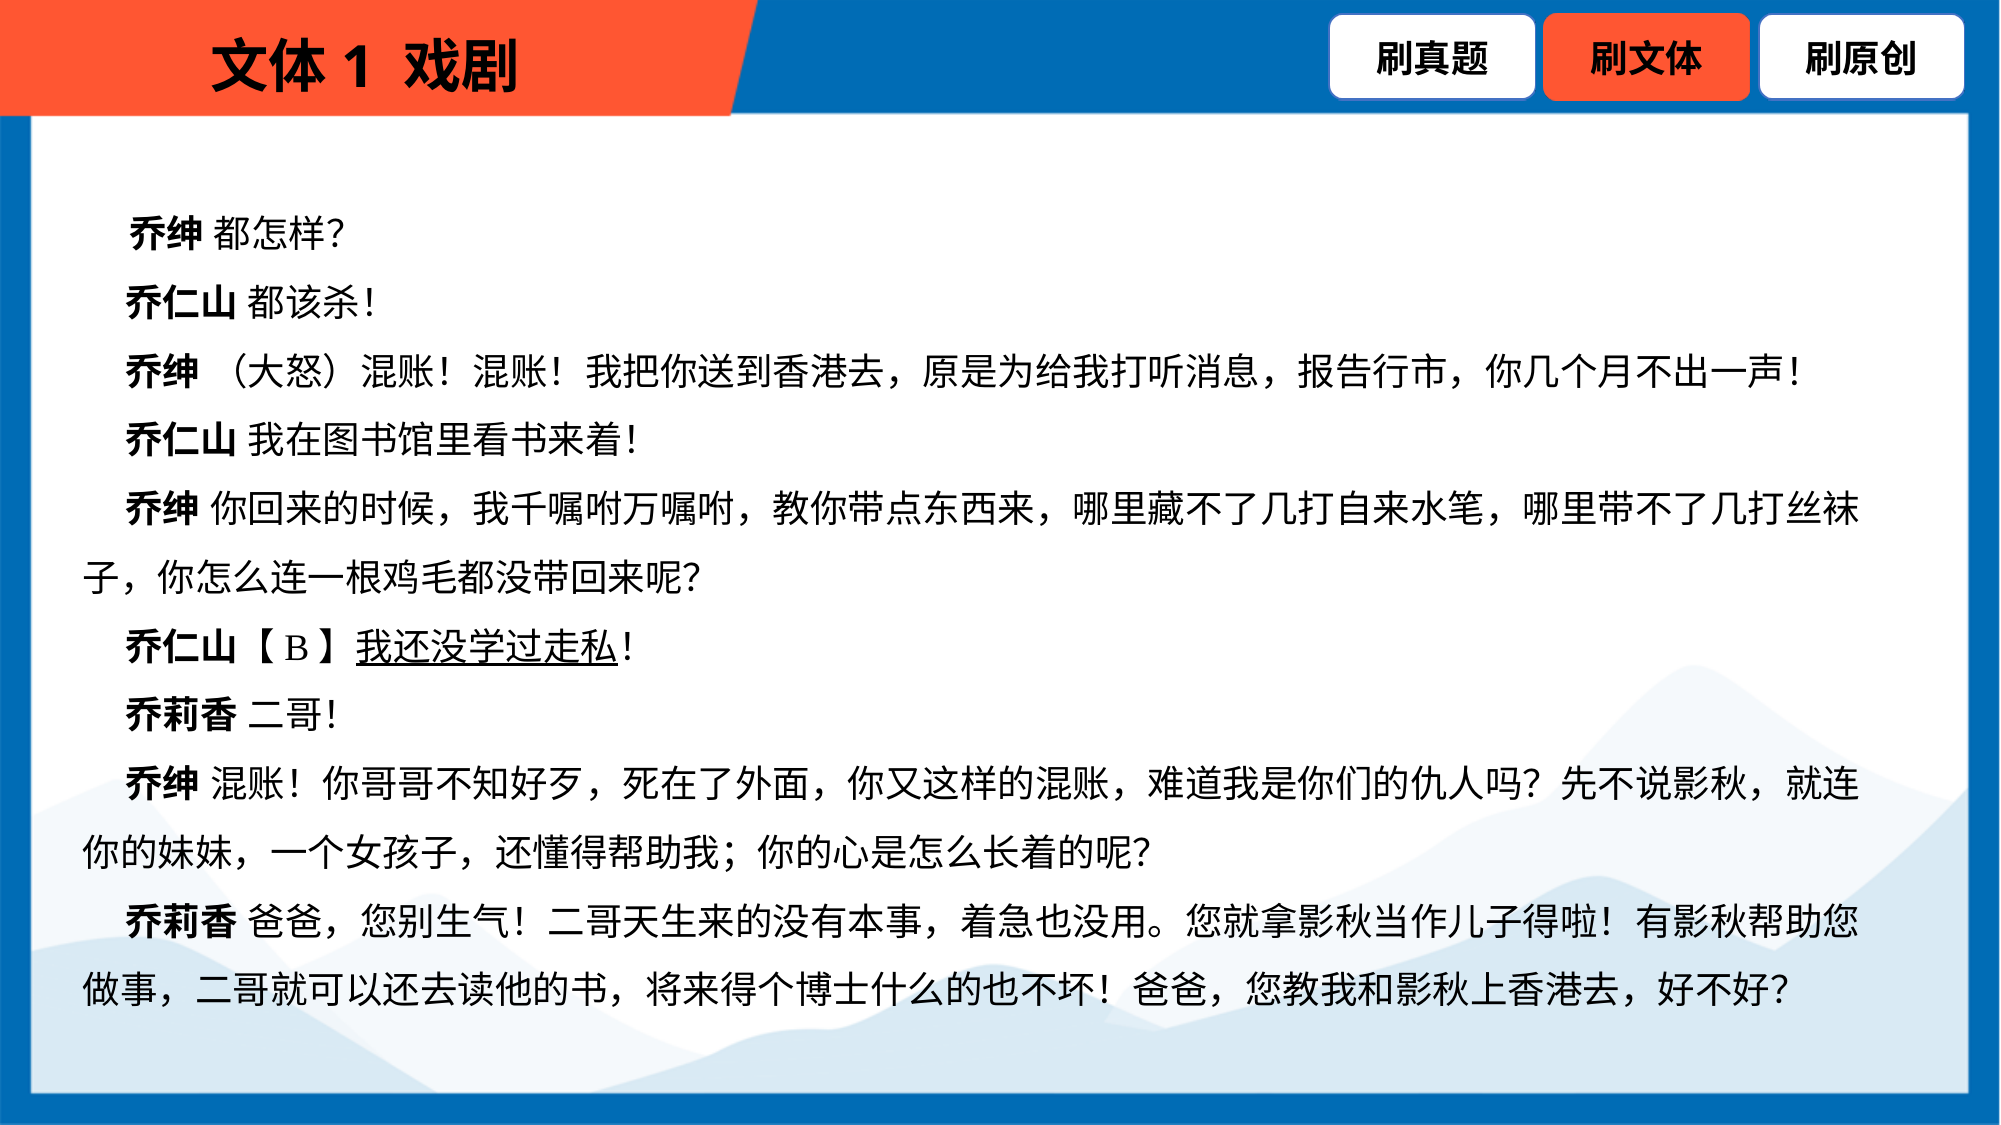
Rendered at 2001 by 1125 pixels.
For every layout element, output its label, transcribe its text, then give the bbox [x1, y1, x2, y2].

picture [0, 0, 2000, 1125]
text_box 乔绅 都怎样？ 乔仁山 都该杀！ 乔绅 （大怒）混账！混账！我把你送到香港去，原是为给我打听消息，报告行市，你几个月不出一声！ 乔仁山 我在图书馆里看书来着！ 乔绅 你回来的时候，我千嘱咐万嘱咐，教你带点东西来，哪里藏不了几打自来水笔，哪里带不了几打丝袜 子，你怎么连一根鸡毛都没带回来呢？ 乔仁山【B】我还没学过走私！ 乔莉香 二哥！ 乔绅 混账！你哥哥不知好歹，死在了外面，你又这样的混账，难道我是你们的仇人吗？先不说影秋，就连 你的妹妹，一个女孩子，还懂得帮助我；你的心是怎么长着的呢？ 乔莉香 爸爸，您别生气！二哥天生来的没有本事，着急也没用。您就拿影秋当作儿子得啦！有影秋帮助您 做事，二哥就可以还去读他的书，将来得个博士什么的也不坏！爸爸，您教我和影秋上香港去，好不好？ [82, 186, 1917, 1012]
